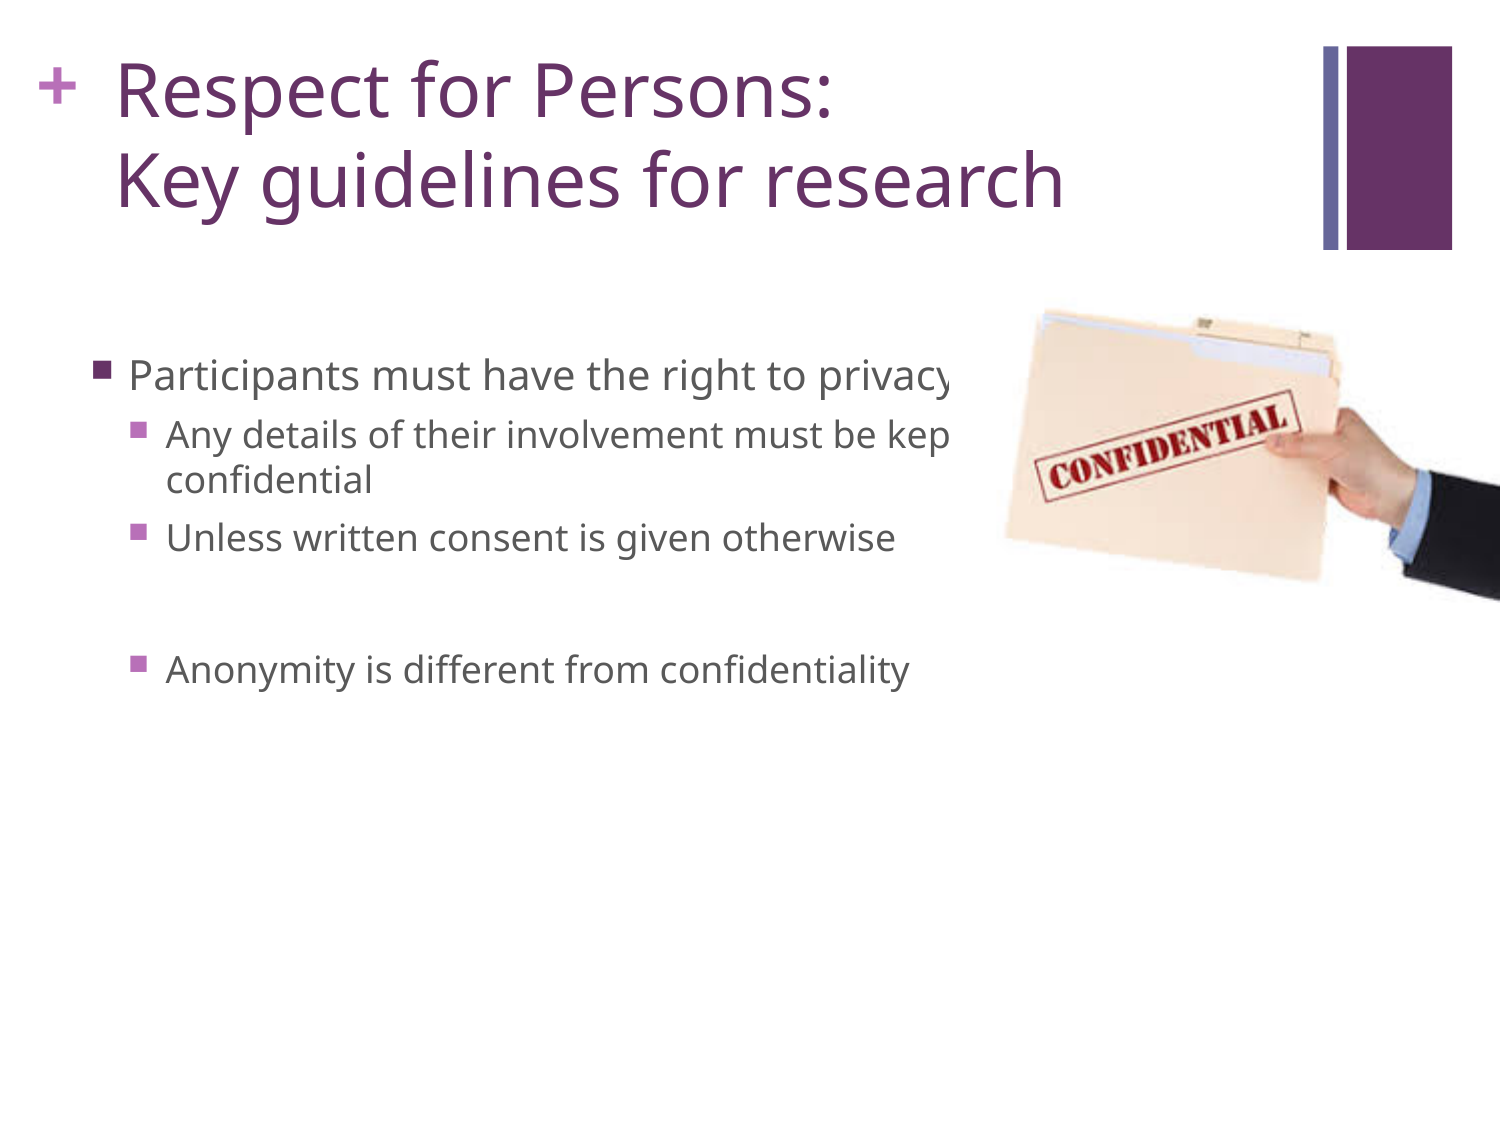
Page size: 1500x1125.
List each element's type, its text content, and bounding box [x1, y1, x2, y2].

picture [948, 249, 1500, 618]
list Participants must have the right to privacy Any details of their involvement must be kept confidential Unless written consent is given otherwise Anonymity is different from confidentiality [75, 341, 992, 1021]
title Respect for Persons: Key guidelines for research [99, 35, 1340, 251]
